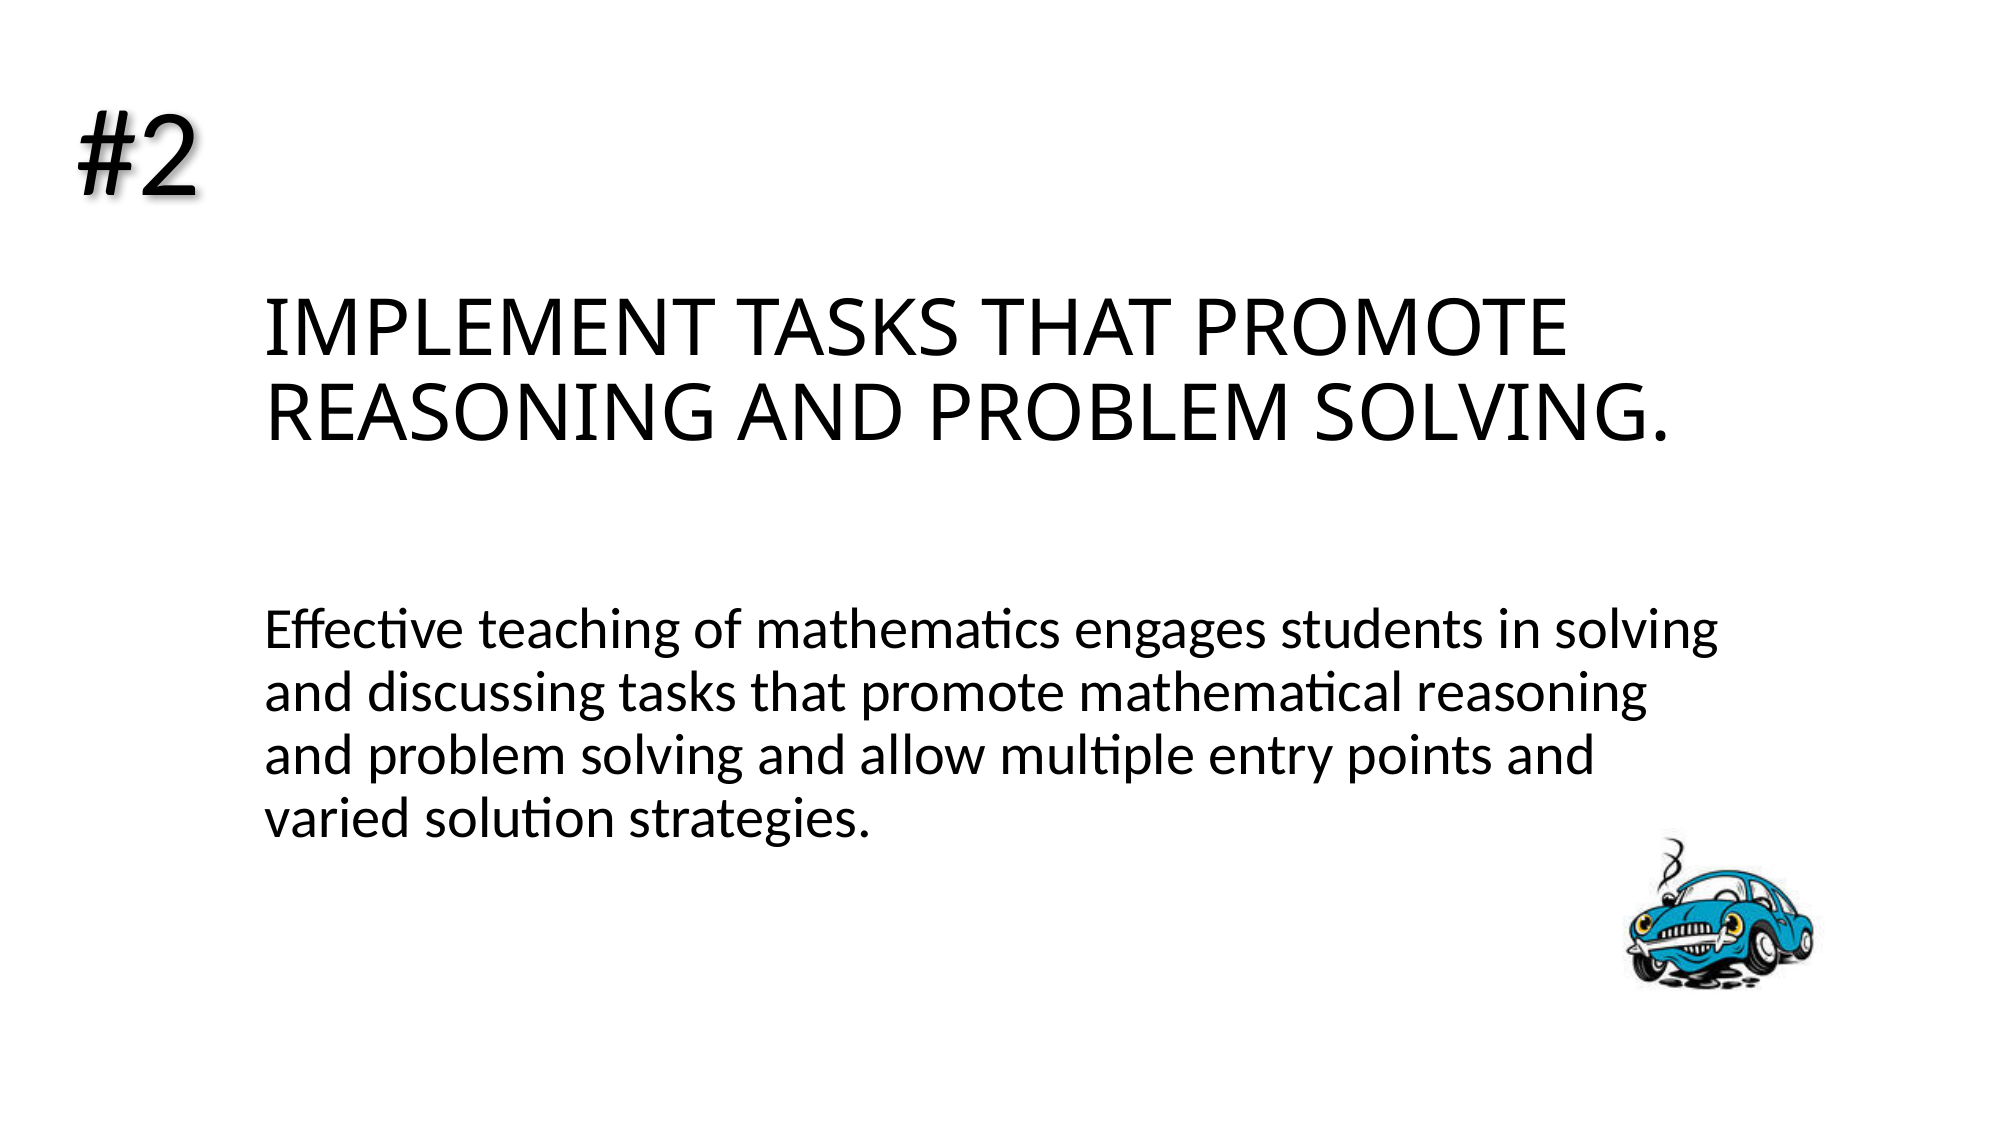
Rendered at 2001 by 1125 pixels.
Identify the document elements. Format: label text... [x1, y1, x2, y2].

subtitle Effective teaching of mathematics engages students in solving and discussing tasks that promote mathematical reasoning and problem solving and allow multiple entry points and varied solution strategies. [249, 590, 1750, 863]
text_box #2 [60, 63, 216, 228]
picture [1598, 828, 1834, 1013]
title IMPLEMENT TASKS THAT PROMOTE REASONING AND PROBLEM SOLVING. [249, 229, 1750, 466]
